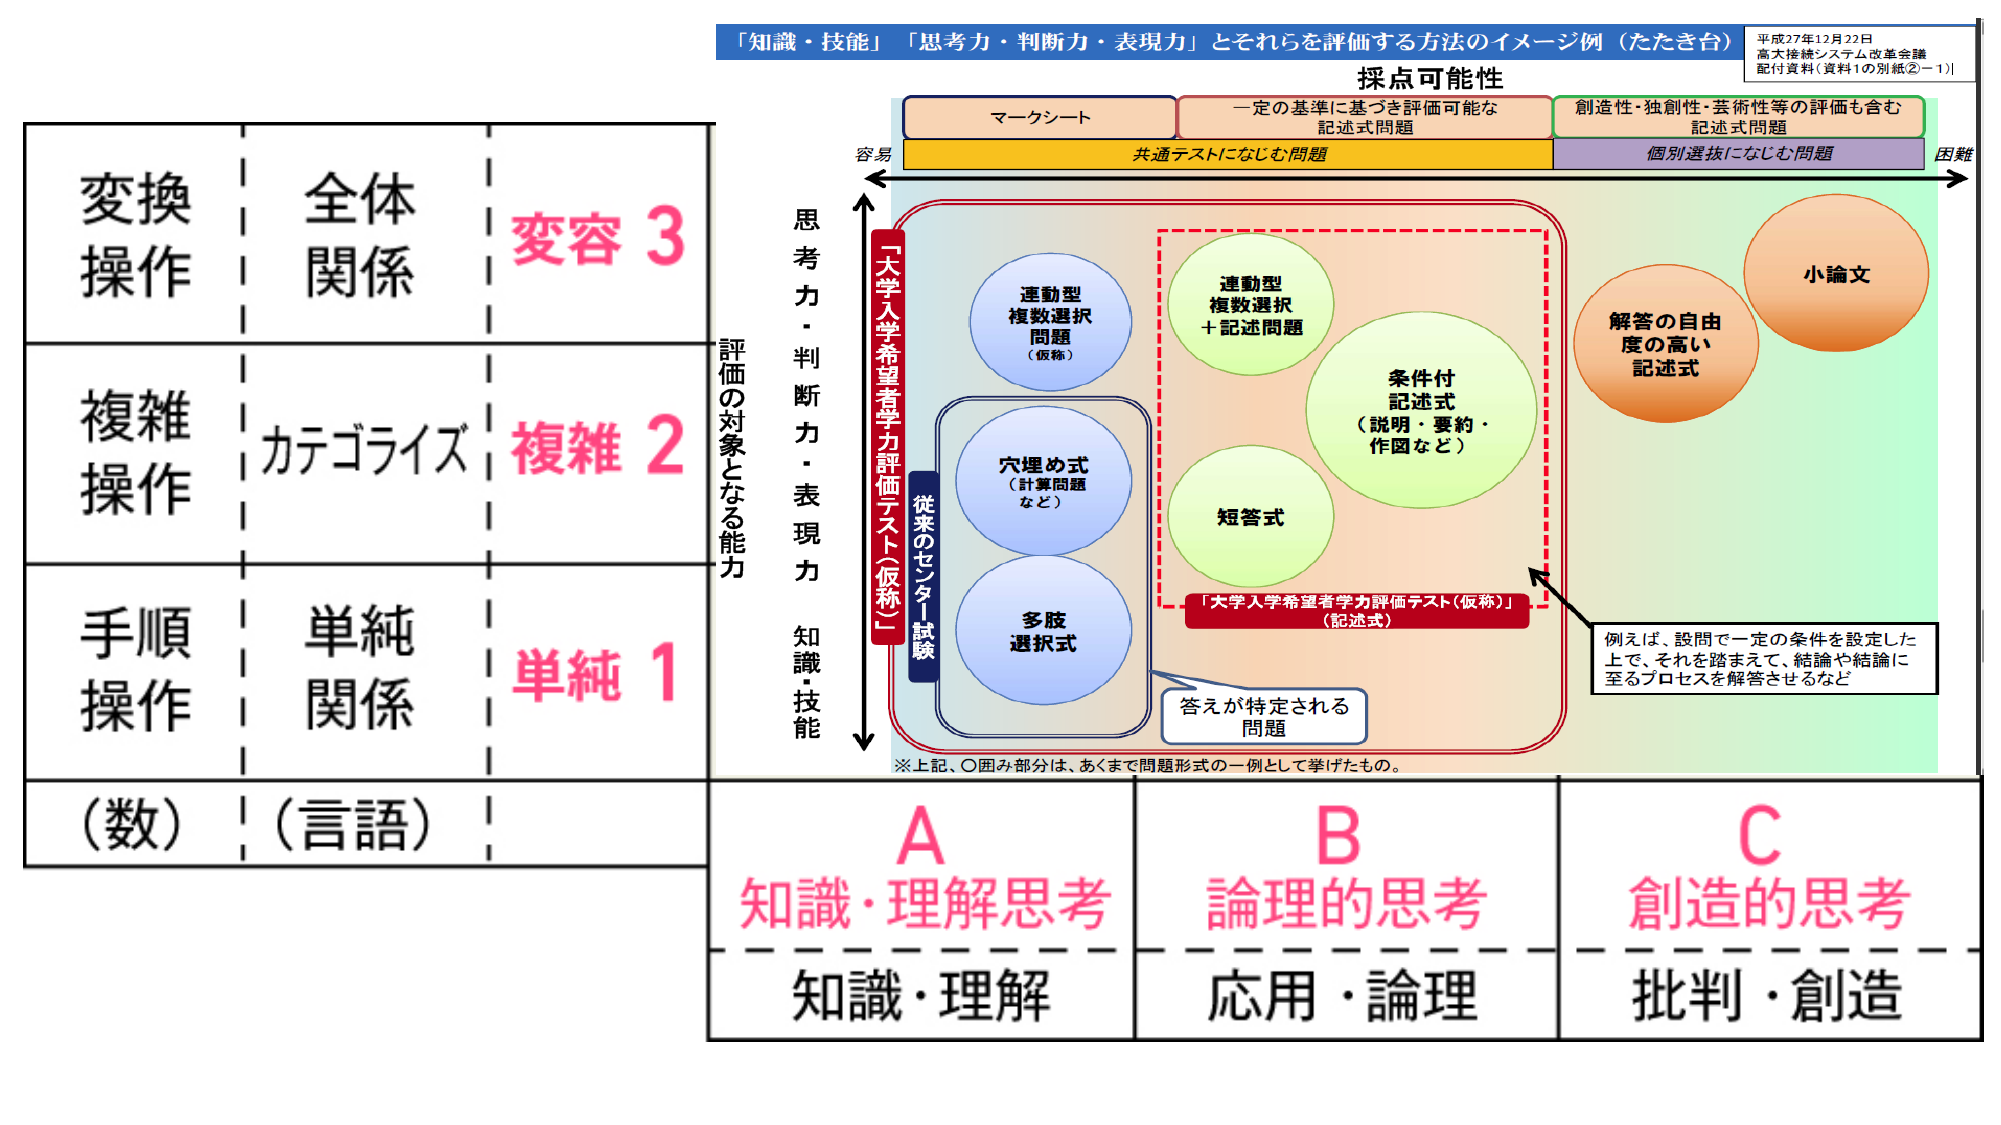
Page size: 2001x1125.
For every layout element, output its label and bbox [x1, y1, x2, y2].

picture [23, 18, 1984, 1042]
